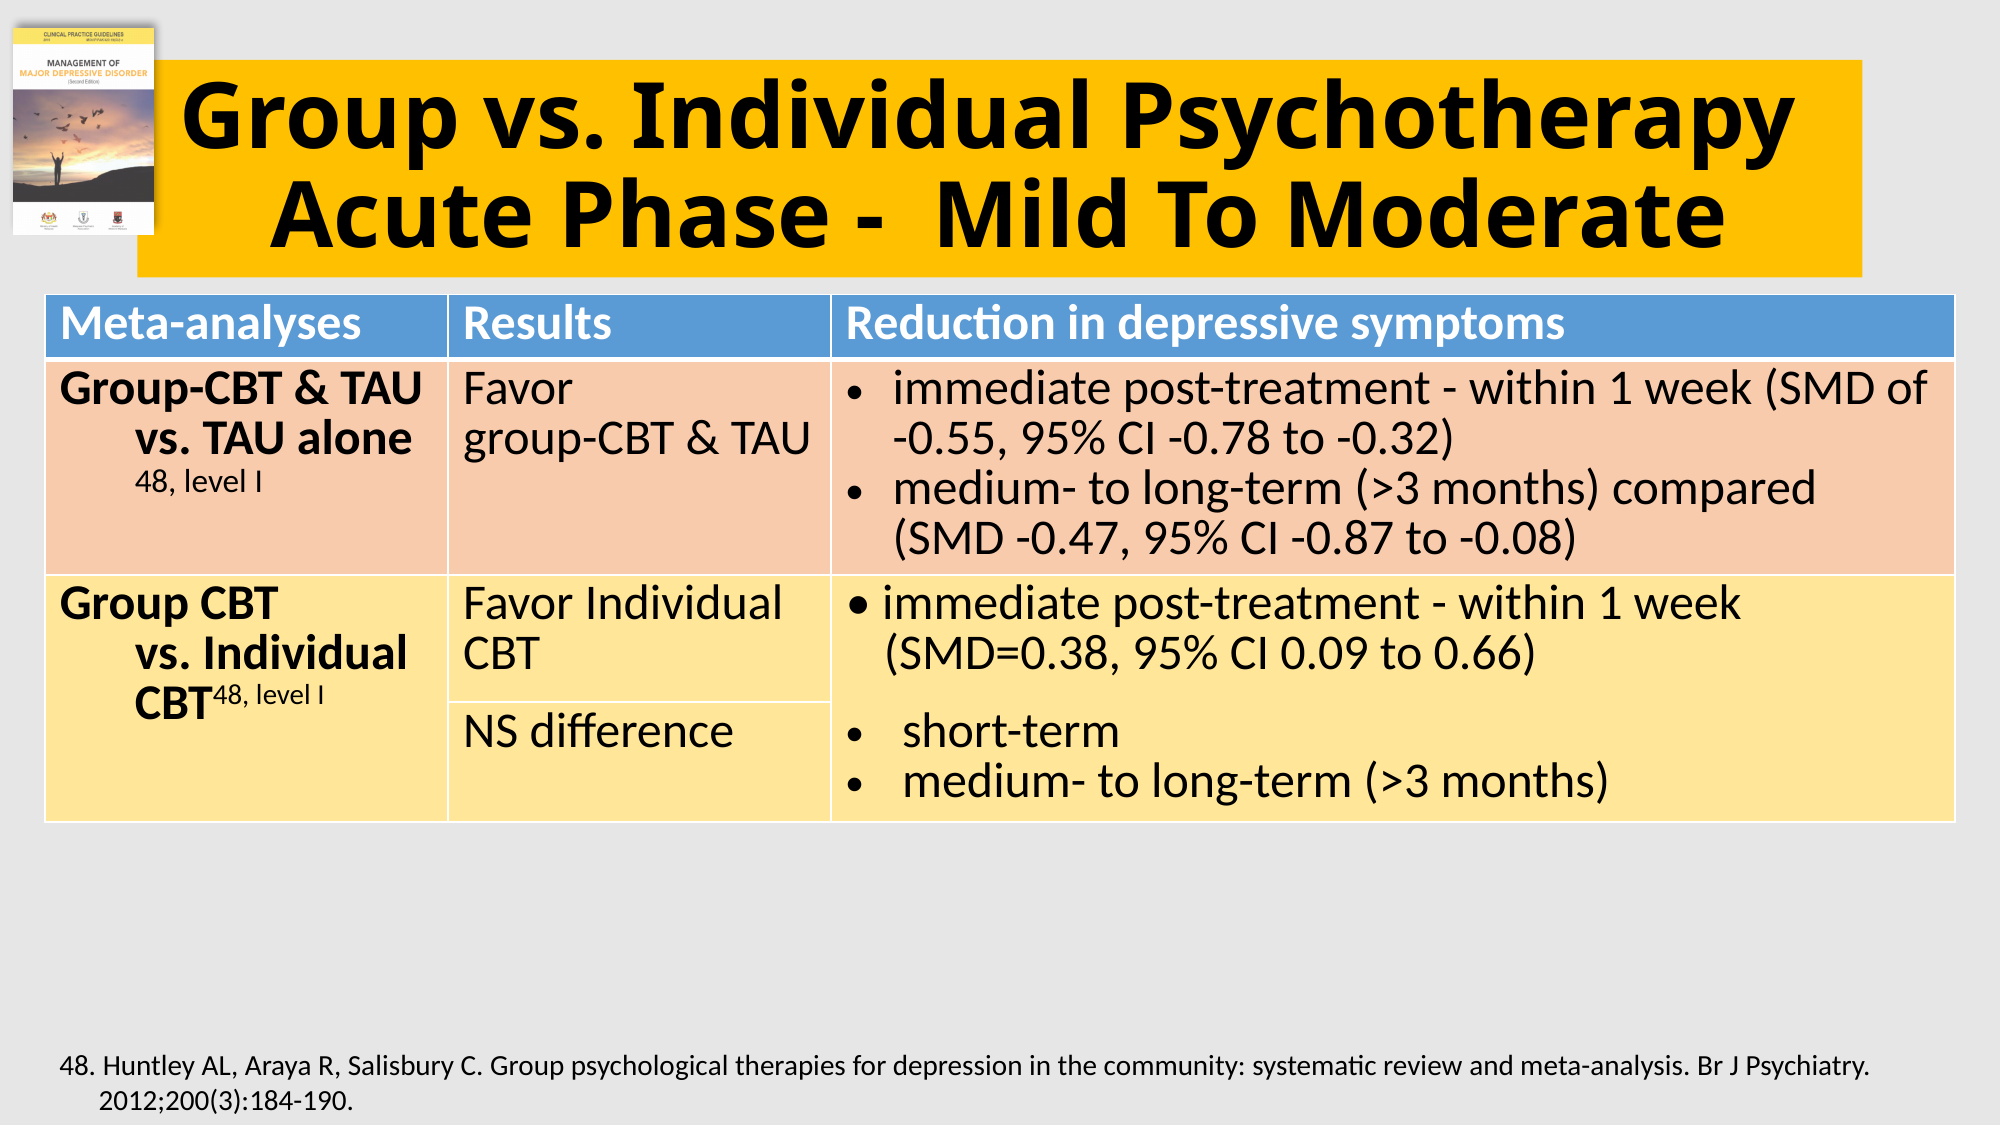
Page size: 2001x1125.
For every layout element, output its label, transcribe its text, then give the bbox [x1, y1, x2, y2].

table_cell NS difference [449, 703, 830, 821]
table_cell Favor group-CBT & TAU [449, 362, 830, 574]
picture [13, 28, 154, 235]
text_box 48. Huntley AL, Araya R, Salisbury C. Group psychological therapies for depression in the community: systematic review and meta-analysis. Br J Psychiatry. 2012;200(3):184-190. [44, 1039, 1956, 1124]
table_header Results [449, 295, 830, 357]
table_cell short-term medium- to long-term (>3 months) [832, 702, 1954, 821]
table_header Reduction in depressive symptoms [832, 295, 1954, 357]
table_header Meta-analyses [46, 295, 447, 357]
table_cell immediate post-treatment - within 1 week (SMD of -0.55, 95% CI -0.78 to -0.32) medium- to long-term (>3 months) compared (SMD -0.47, 95% CI -0.87 to -0.08) [832, 362, 1954, 574]
title Group vs. Individual Psychotherapy Acute Phase - Mild To Moderate [137, 59, 1863, 278]
table_cell Favor Individual CBT [449, 576, 830, 701]
table_cell • immediate post-treatment - within 1 week (SMD=0.38, 95% CI 0.09 to 0.66) [832, 576, 1954, 702]
table_cell Group CBT vs. Individual CBT48, level I [46, 576, 447, 821]
table_cell Group-CBT & TAU vs. TAU alone 48, level I [46, 362, 447, 574]
